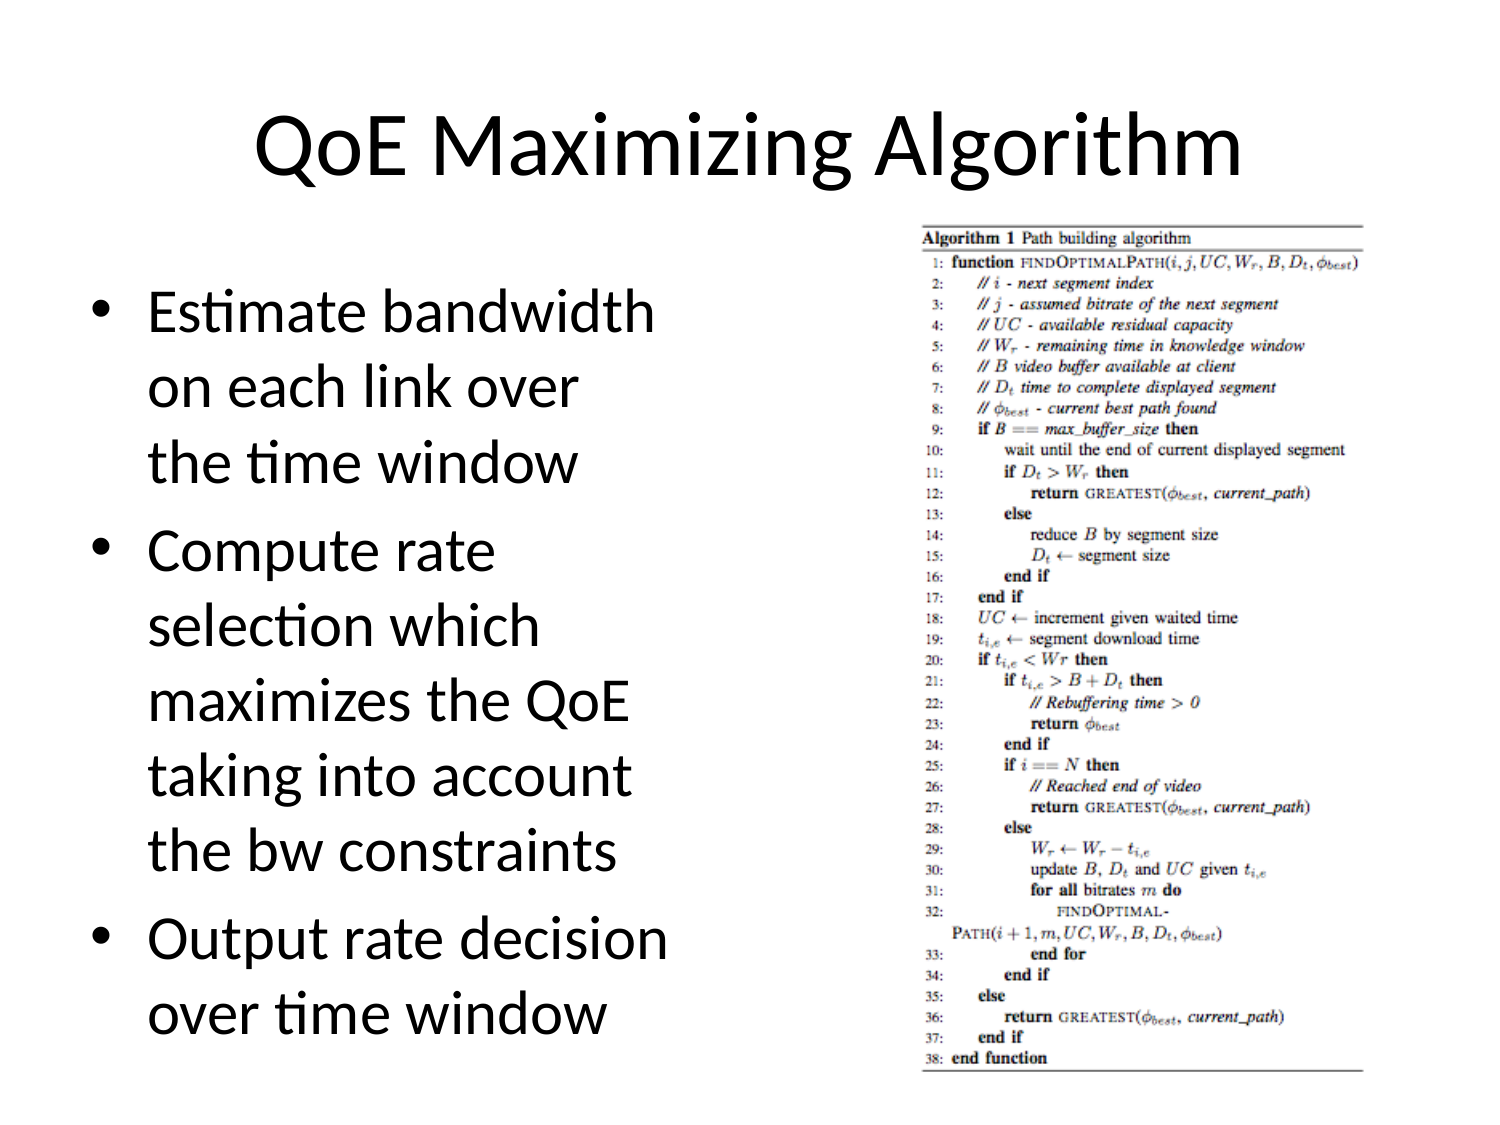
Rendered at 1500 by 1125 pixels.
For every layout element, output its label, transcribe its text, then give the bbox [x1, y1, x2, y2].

picture [912, 212, 1380, 1088]
list Estimate bandwidth on each link over the time window Compute rate selection which maximizes the QoE taking into account the bw constraints Output rate decision over time window [75, 262, 688, 1088]
title QoE Maximizing Algorithm [75, 45, 1425, 233]
